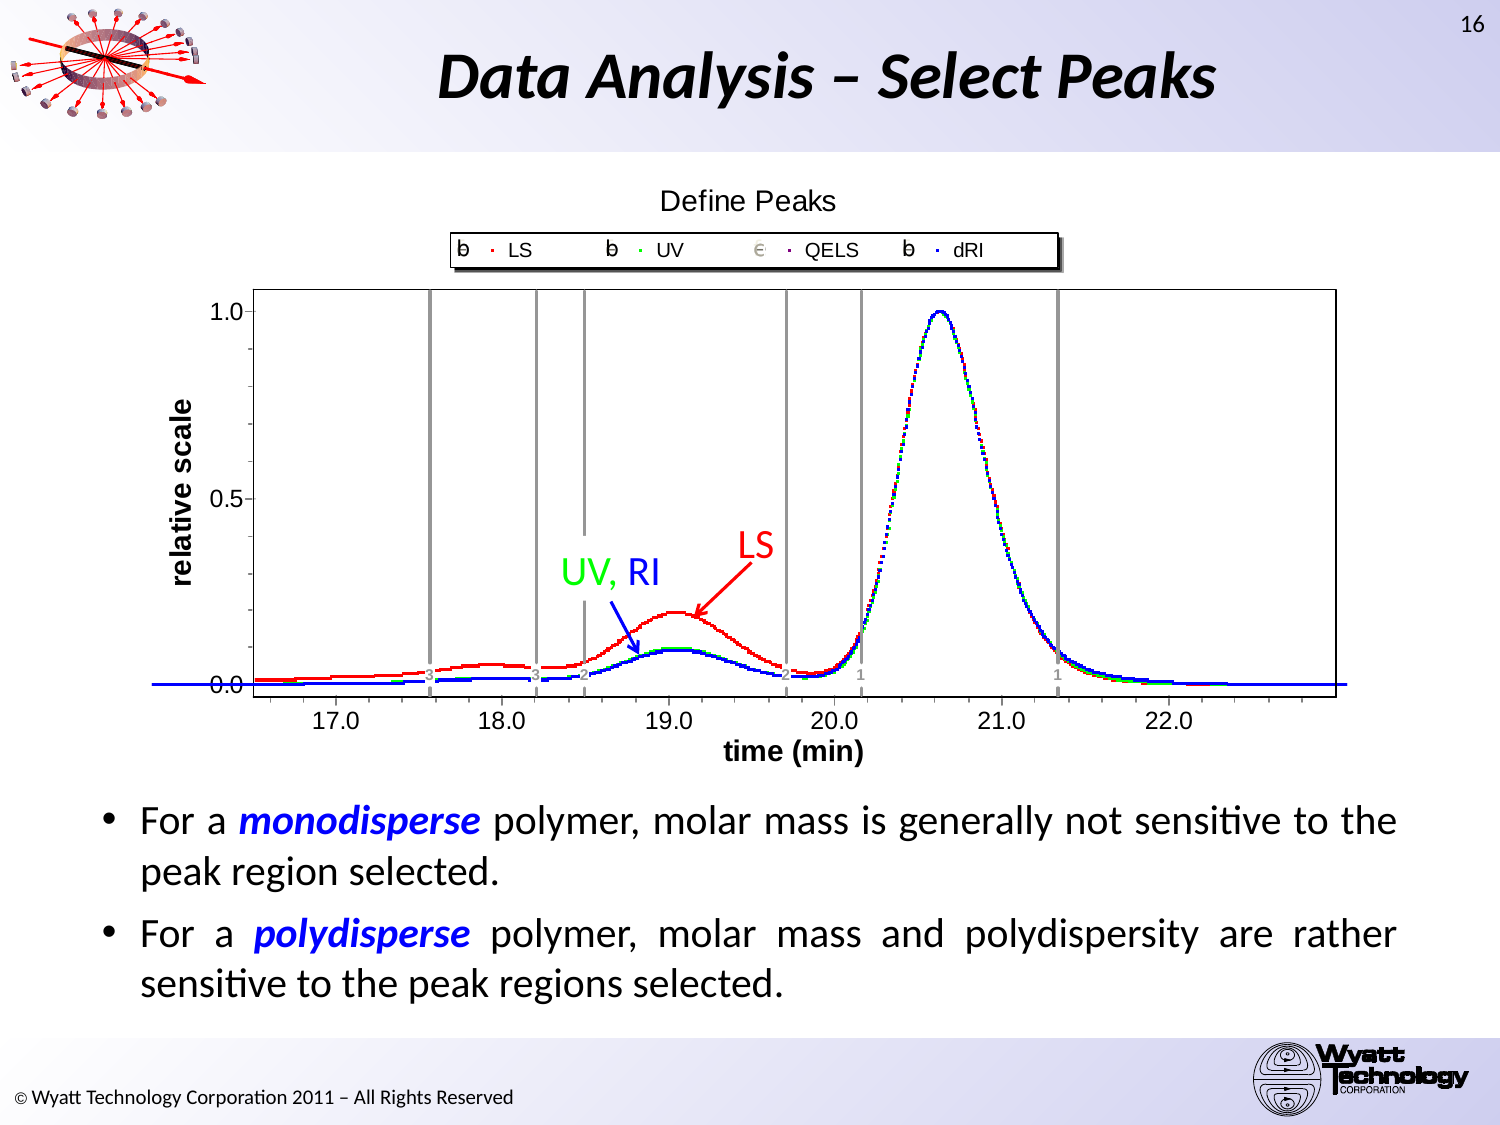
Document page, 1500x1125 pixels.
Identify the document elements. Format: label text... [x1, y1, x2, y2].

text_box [151, 182, 1348, 775]
text_box For a monodisperse polymer, molar mass is generally not sensitive to the peak region selected. For a polydisperse polymer, molar mass and polydispersity are rather sensitive to the peak regions selected. [86, 785, 1414, 1014]
title Data Analysis – Select Peaks [217, 25, 1438, 120]
